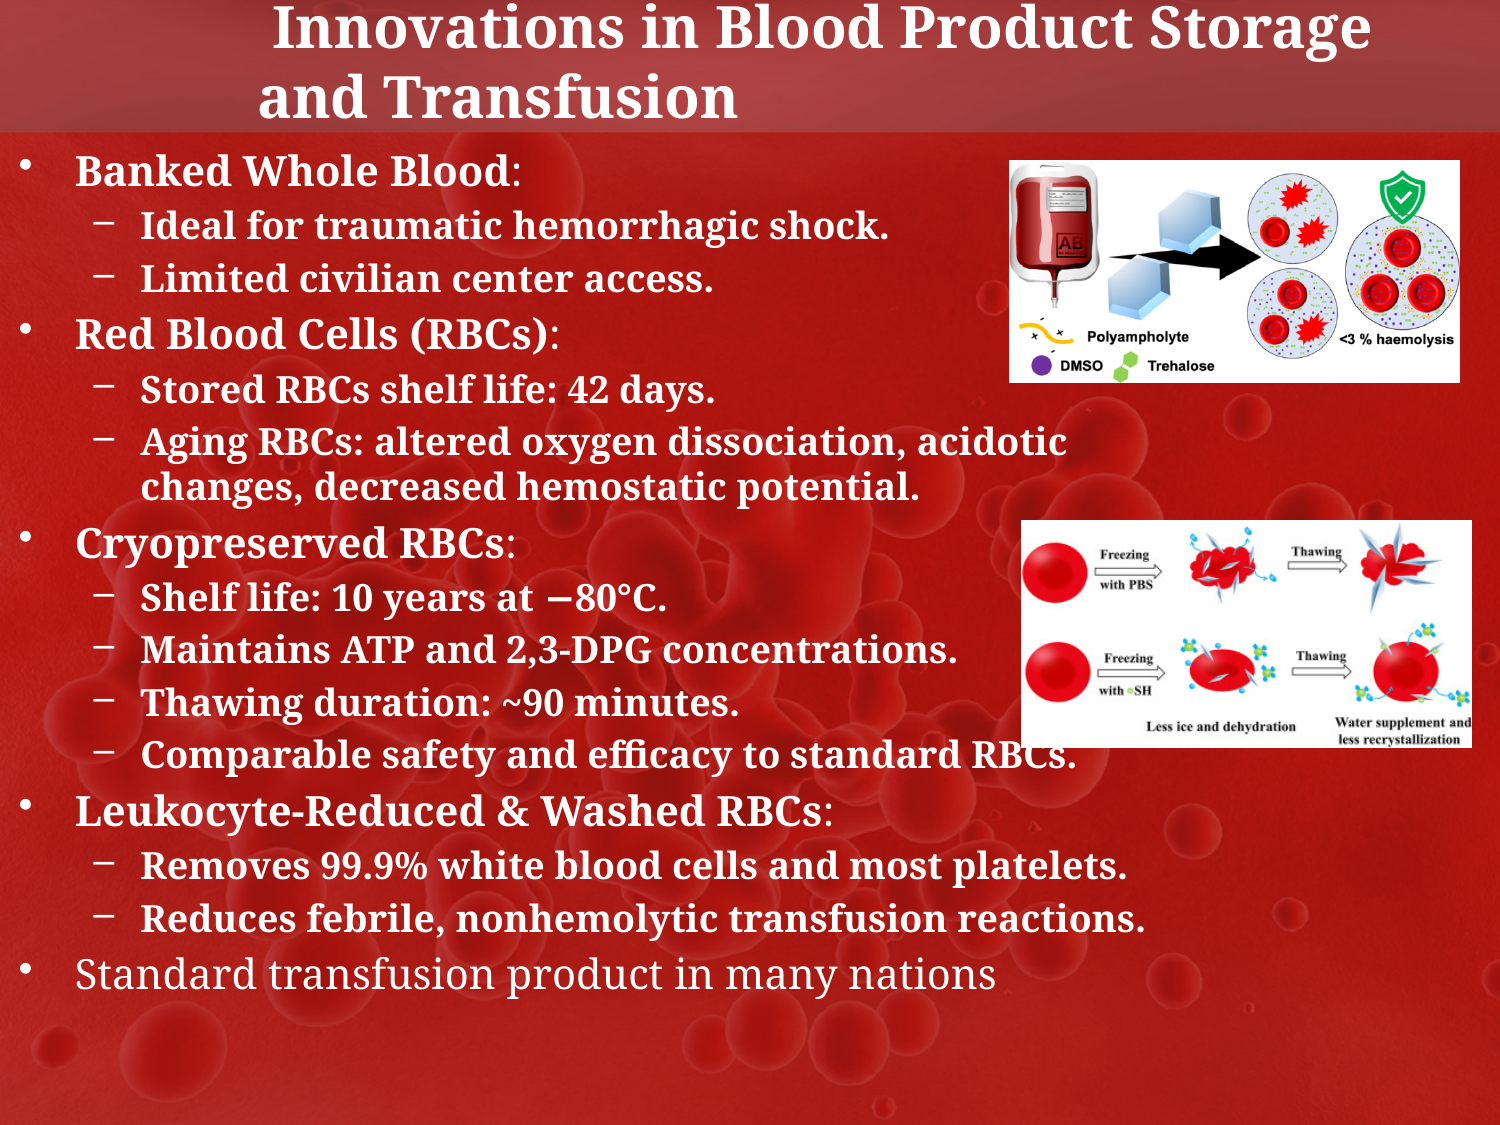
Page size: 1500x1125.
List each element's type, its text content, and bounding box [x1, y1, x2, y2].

title Innovations in Blood Product Storage and Transfusion [241, 18, 1448, 103]
picture [0, 0, 1500, 1125]
list Banked Whole Blood: Ideal for traumatic hemorrhagic shock. Limited civilian center access. Red Blood Cells (RBCs): Stored RBCs shelf life: 42 days. Aging RBCs: altered oxygen dissociation, acidotic changes, decreased hemostatic potential. Cryopreserved RBCs: Shelf life: 10 years at −80°C. Maintains ATP and 2,3-DPG concentrations. Thawing duration: ~90 minutes. Comparable safety and efficacy to standard RBCs. Leukocyte-Reduced & Washed RBCs: Removes 99.9% white blood cells and most platelets. Reduces febrile, nonhemolytic transfusion reactions. Standard transfusion product in many nations [3, 136, 1233, 1048]
